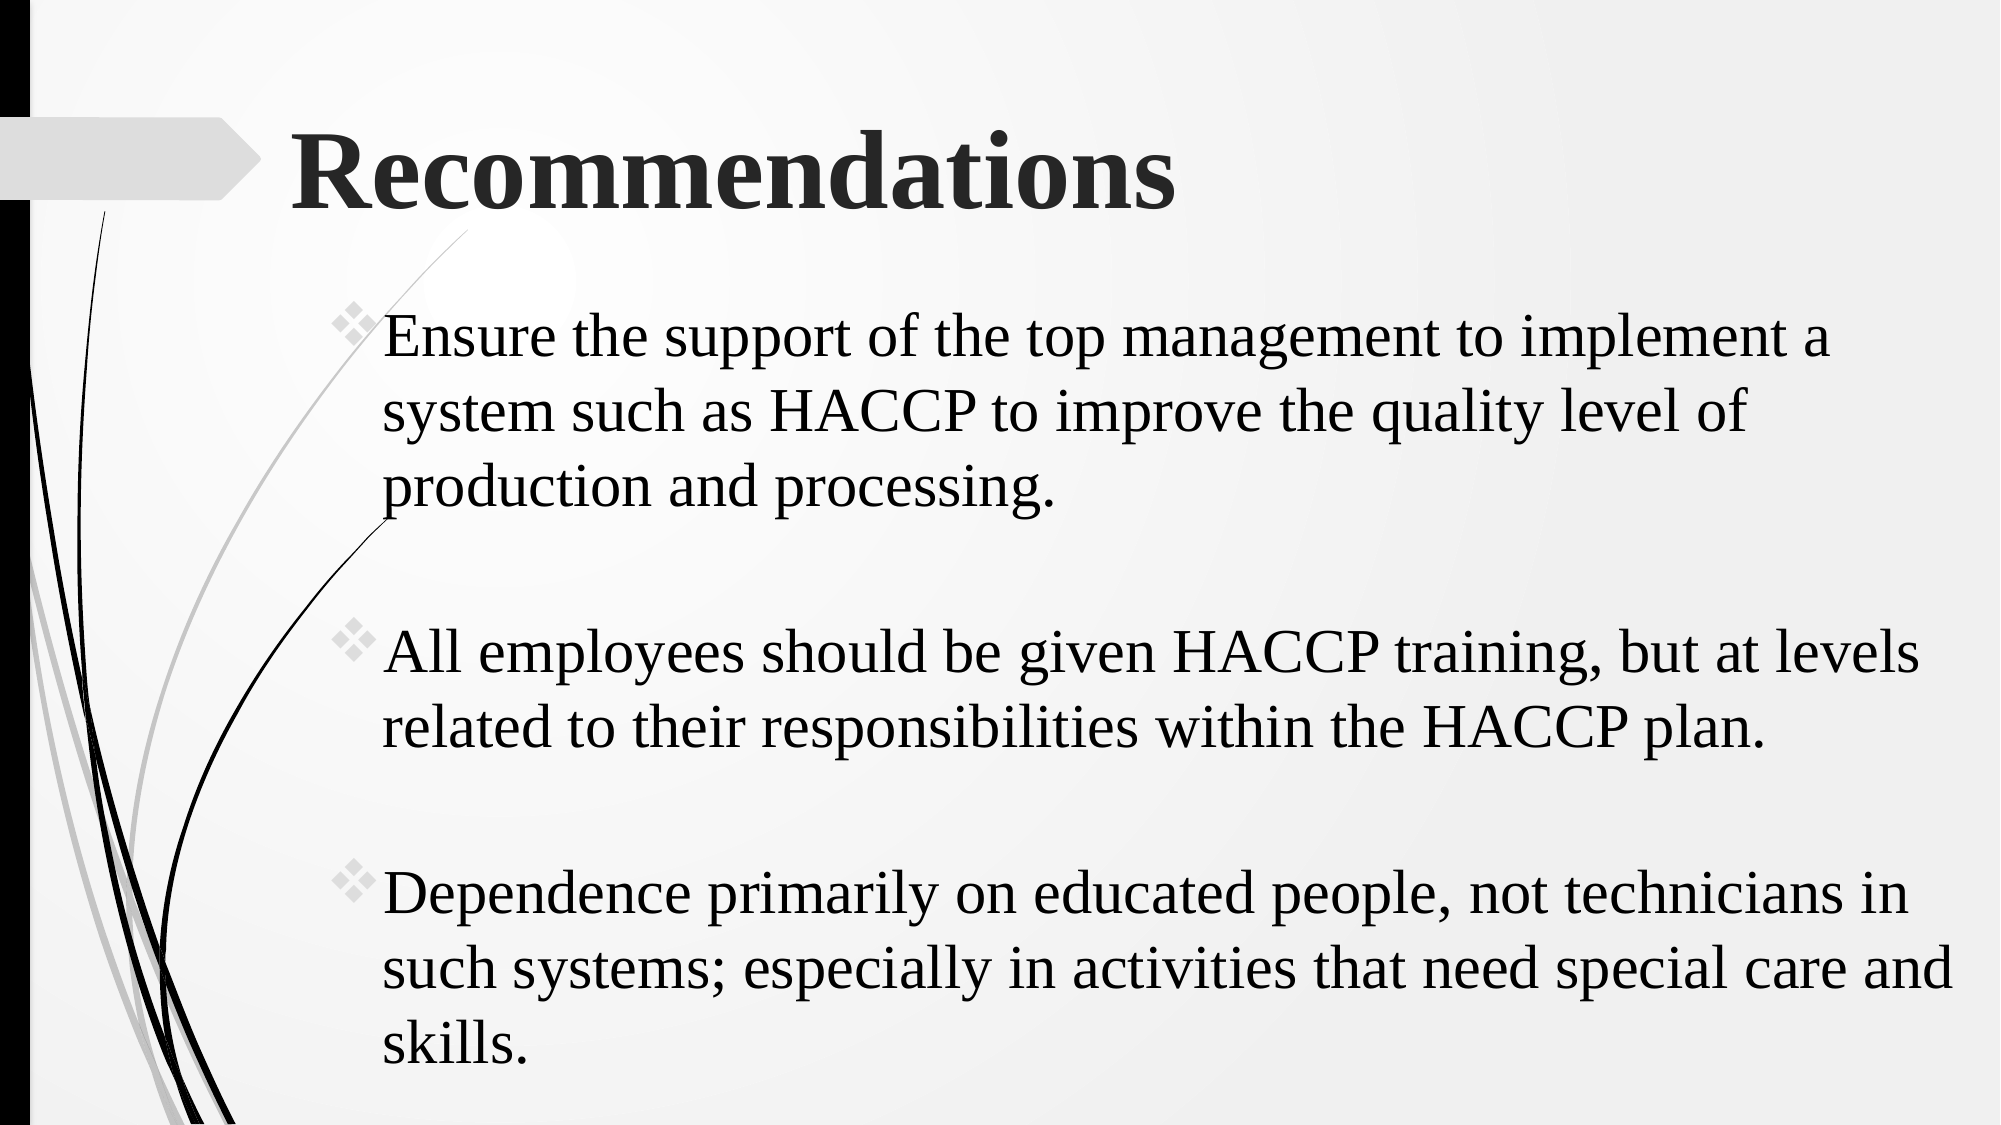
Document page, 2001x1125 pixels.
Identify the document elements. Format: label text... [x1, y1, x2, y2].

list Ensure the support of the top management to implement a system such as HACCP to improve the quality level of production and processing. All employees should be given HACCP training, but at levels related to their responsibilities within the HACCP plan. Dependence primarily on educated people, not technicians in such systems; especially in activities that need special care and skills. [311, 286, 2000, 1125]
title Recommendations [275, 88, 1892, 239]
